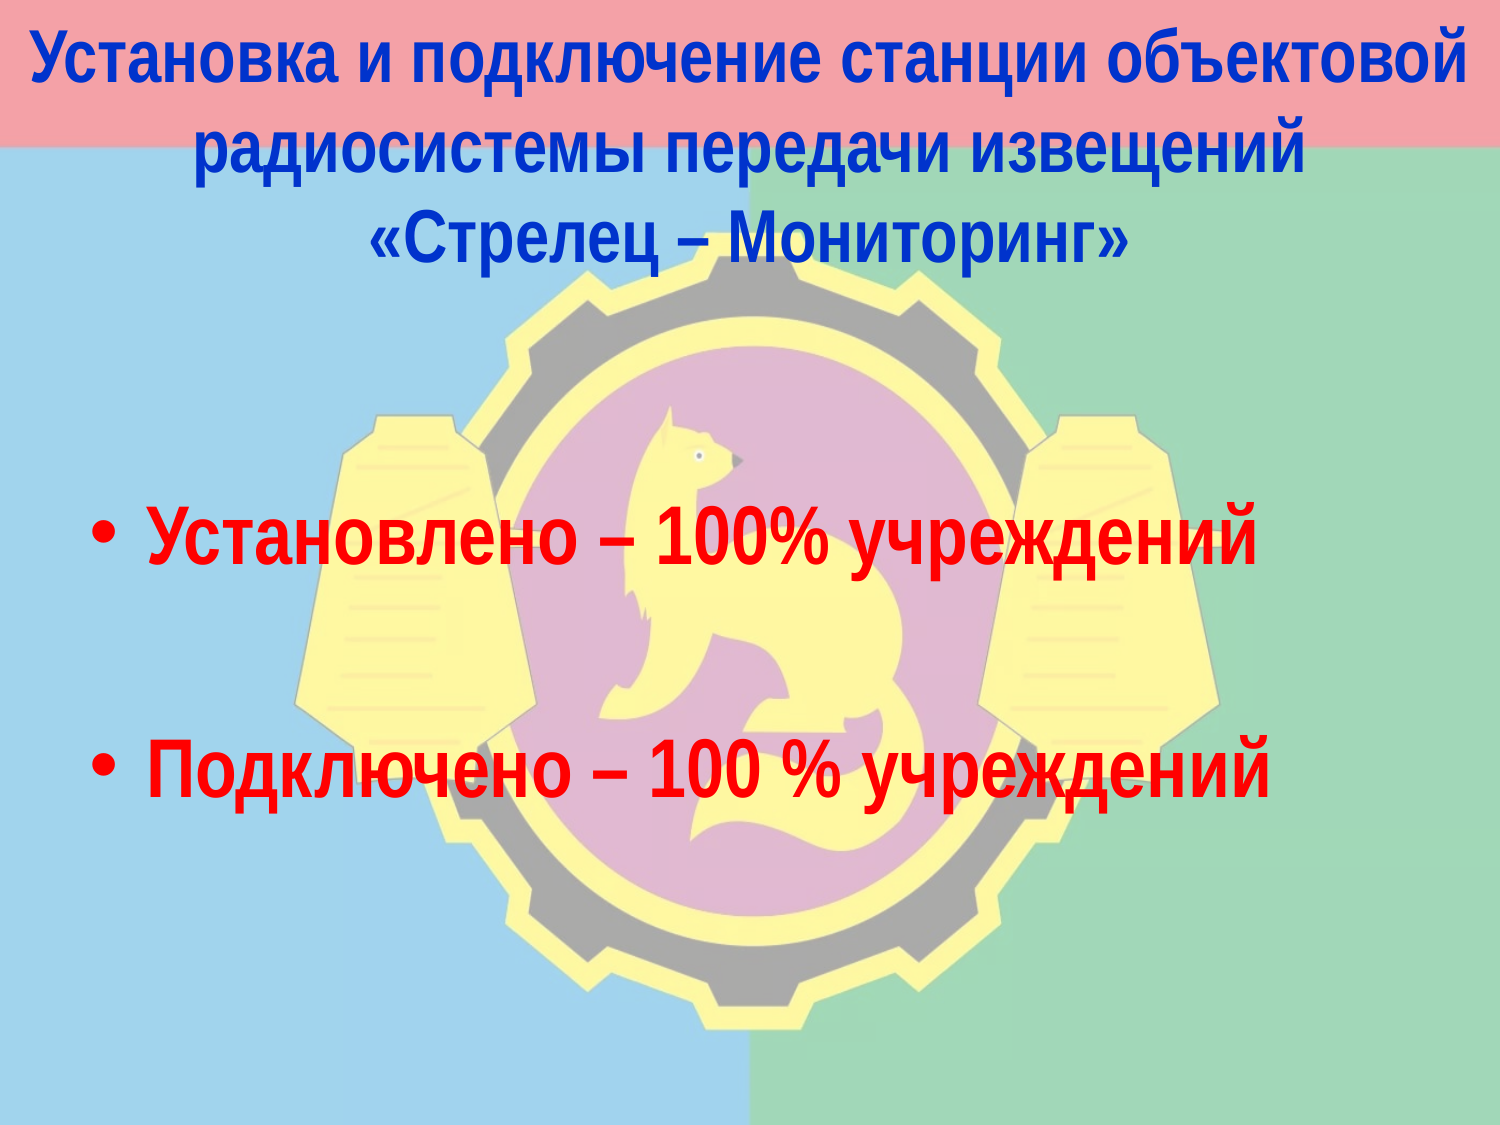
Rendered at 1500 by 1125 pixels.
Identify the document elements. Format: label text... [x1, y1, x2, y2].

text_box Установлено – 100% учреждений Подключено – 100 % учреждений [74, 376, 1425, 1120]
text_box Установка и подключение станции объектовой радиосистемы передачи извещений «Стрелец – Мониторинг» [0, 0, 1500, 285]
